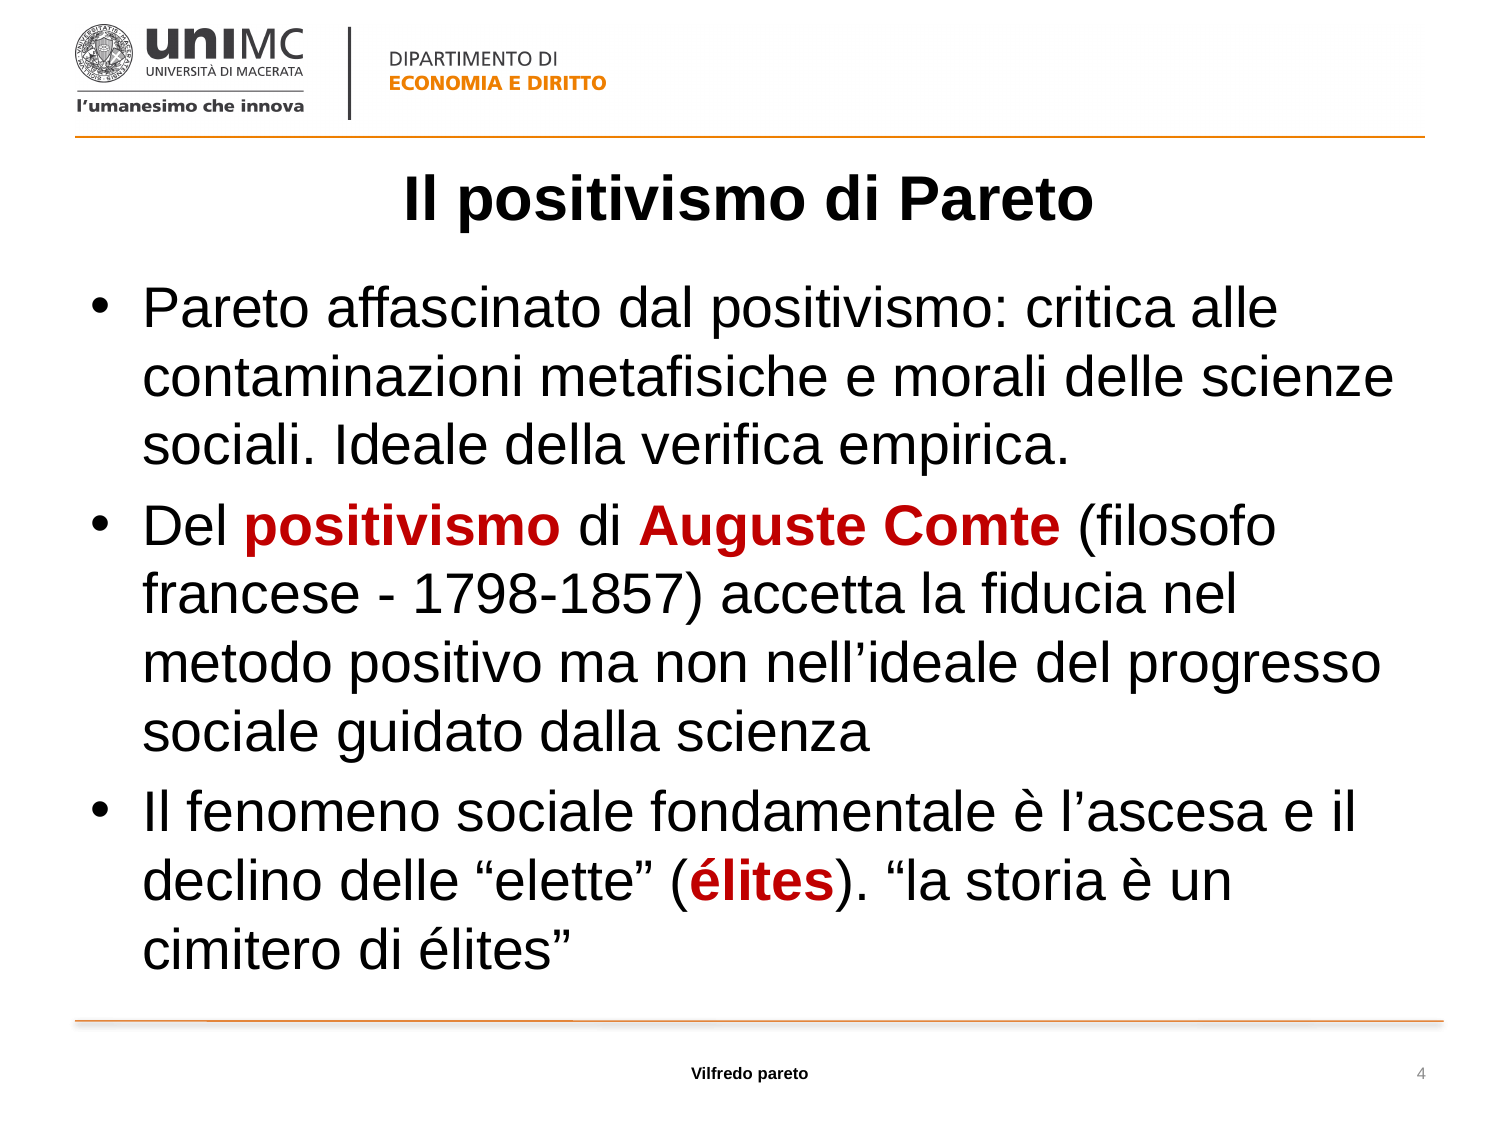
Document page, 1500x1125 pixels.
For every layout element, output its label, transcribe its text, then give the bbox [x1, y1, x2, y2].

list Pareto affascinato dal positivismo: critica alle contaminazioni metafisiche e morali delle scienze sociali. Ideale della verifica empirica. Del positivismo di Auguste Comte (filosofo francese - 1798-1857) accetta la fiducia nel metodo positivo ma non nell’ideale del progresso sociale guidato dalla scienza Il fenomeno sociale fondamentale è l’ascesa e il declino delle “elette” (élites). “la storia è un cimitero di élites” [75, 262, 1425, 1005]
footer Vilfredo pareto [512, 1042, 988, 1103]
picture [75, 24, 1425, 138]
title Il positivismo di Pareto [75, 149, 1425, 241]
slide_number 4 [1091, 1042, 1442, 1103]
